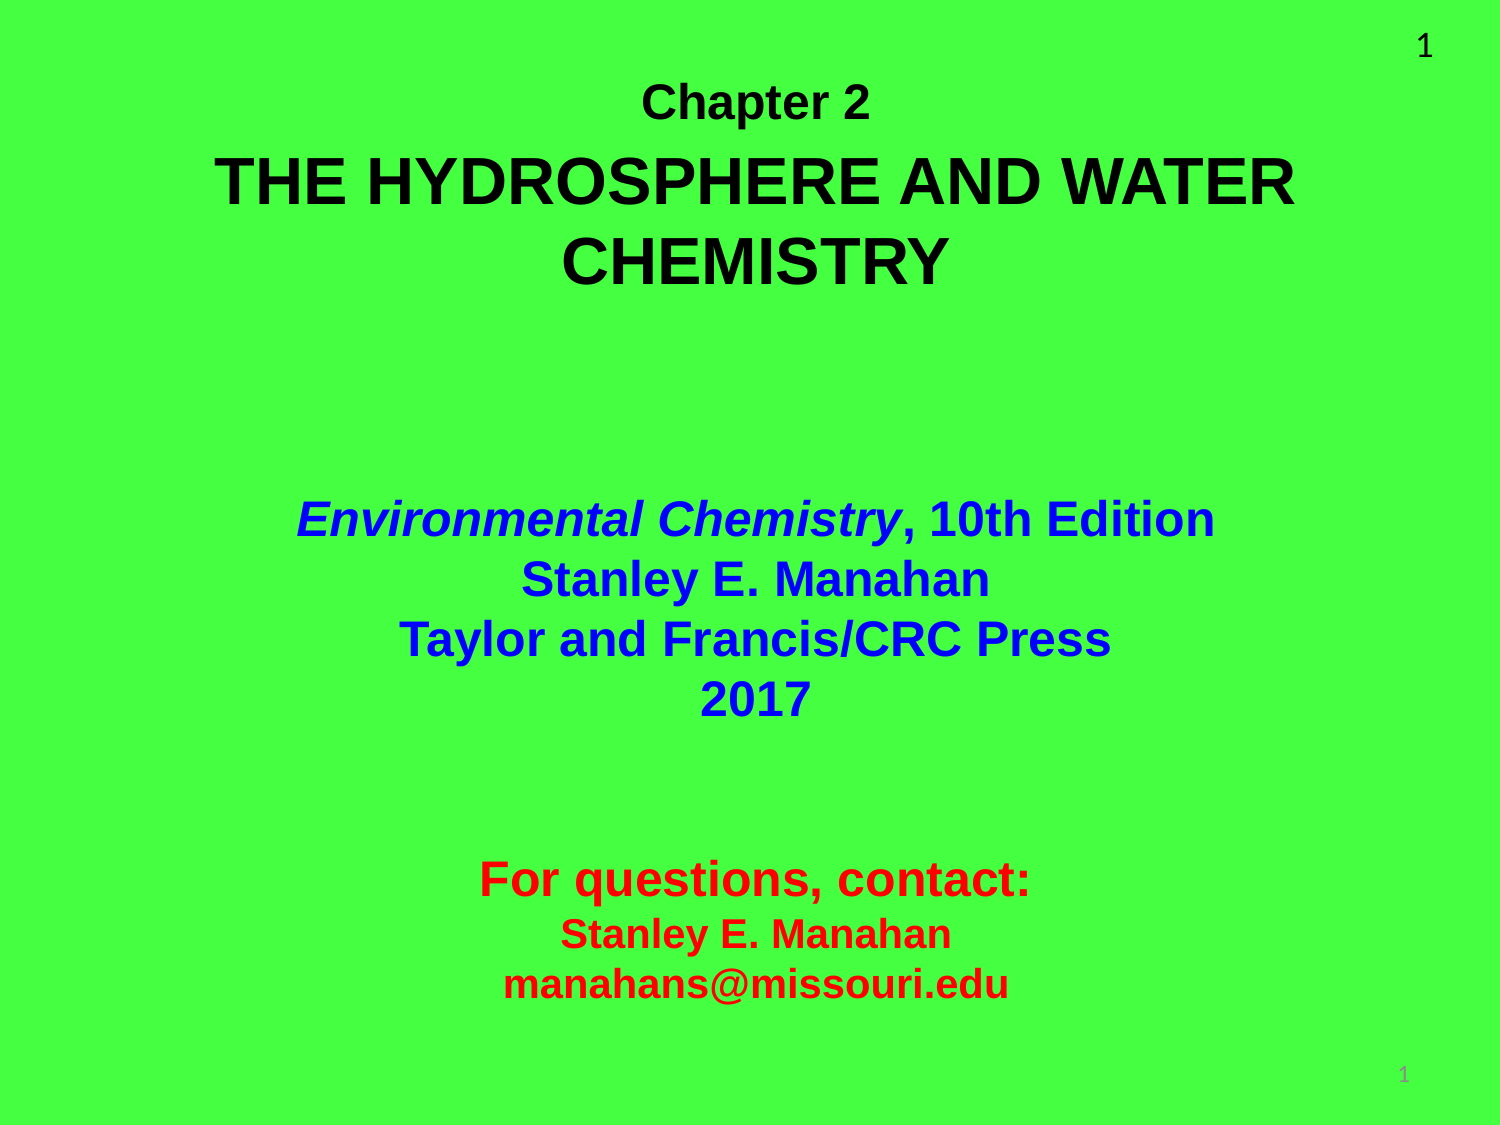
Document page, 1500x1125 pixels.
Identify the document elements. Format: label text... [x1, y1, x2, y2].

slide_number 1 [1074, 1042, 1425, 1103]
text_box Chapter 2 THE HYDROSPHERE AND WATER CHEMISTRY Environmental Chemistry, 10th Edition Stanley E. Manahan Taylor and Francis/CRC Press 2017 For questions, contact: Stanley E. Manahan manahans@missouri.edu [62, 62, 1450, 1014]
text_box 1 [1400, 12, 1500, 73]
